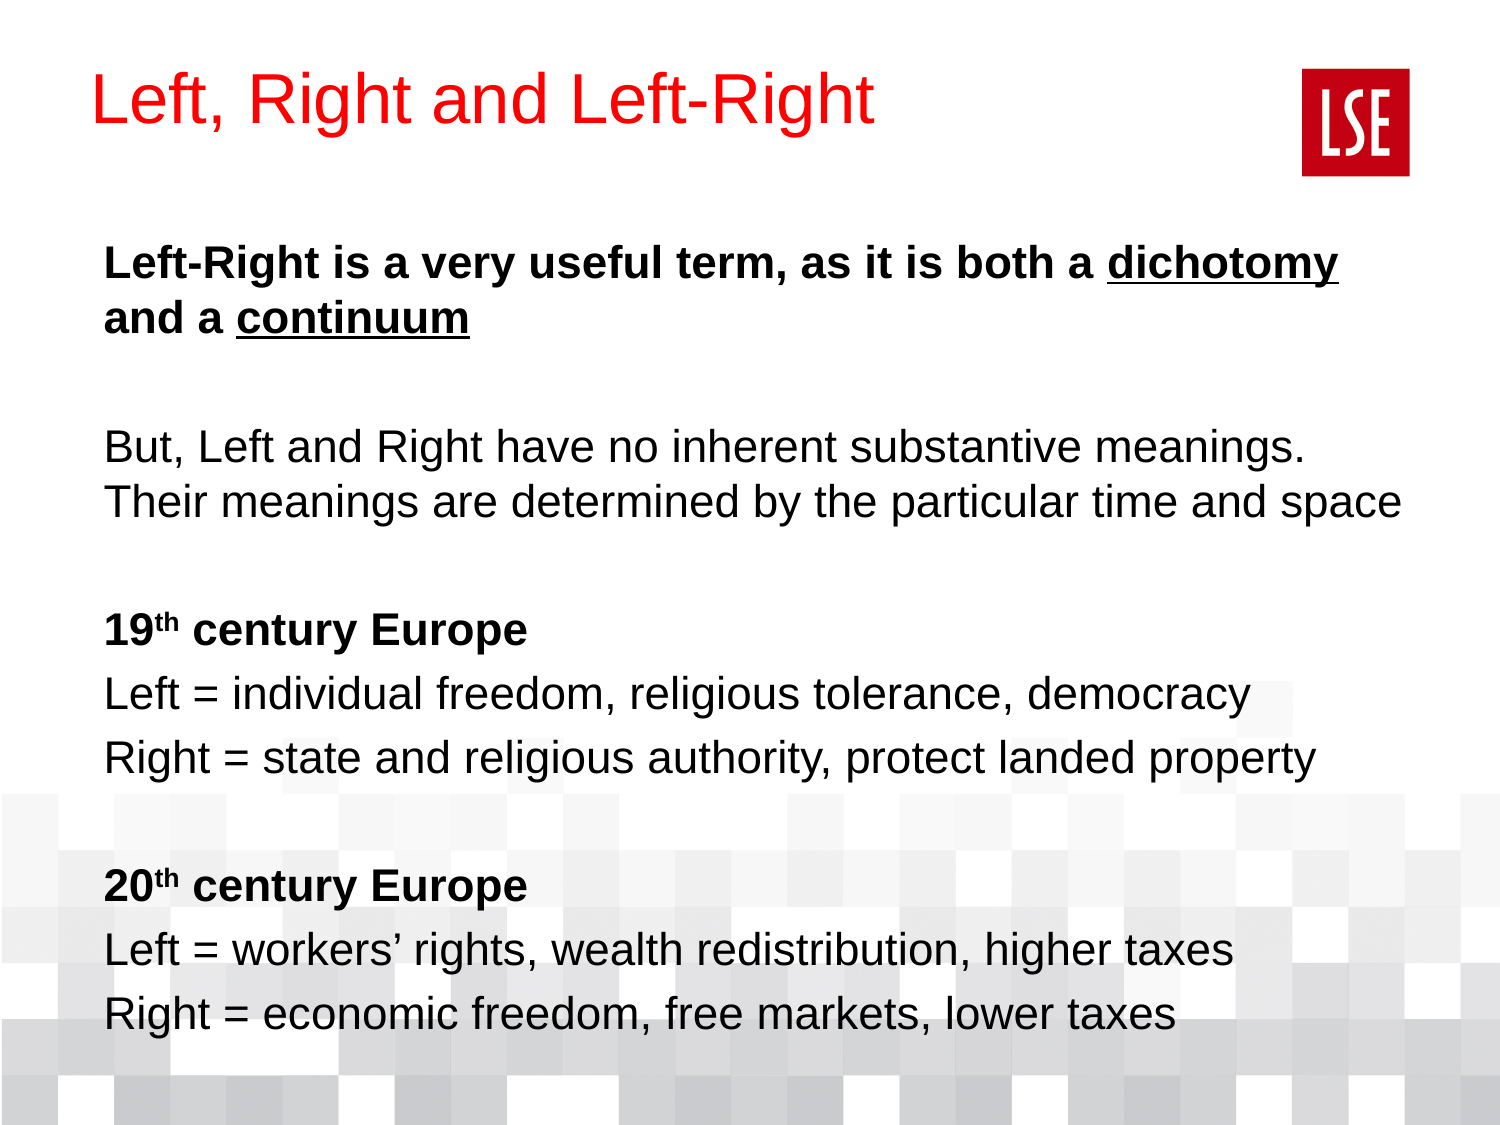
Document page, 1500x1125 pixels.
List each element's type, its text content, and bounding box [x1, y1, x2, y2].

title Left, Right and Left-Right [75, 45, 1221, 233]
picture [0, 0, 1500, 1125]
list Left-Right is a very useful term, as it is both a dichotomy and a continuum But, Left and Right have no inherent substantive meanings. Their meanings are determined by the particular time and space 19th century Europe Left = individual freedom, religious tolerance, democracy Right = state and religious authority, protect landed property 20th century Europe Left = workers’ rights, wealth redistribution, higher taxes Right = economic freedom, free markets, lower taxes [88, 225, 1425, 1065]
